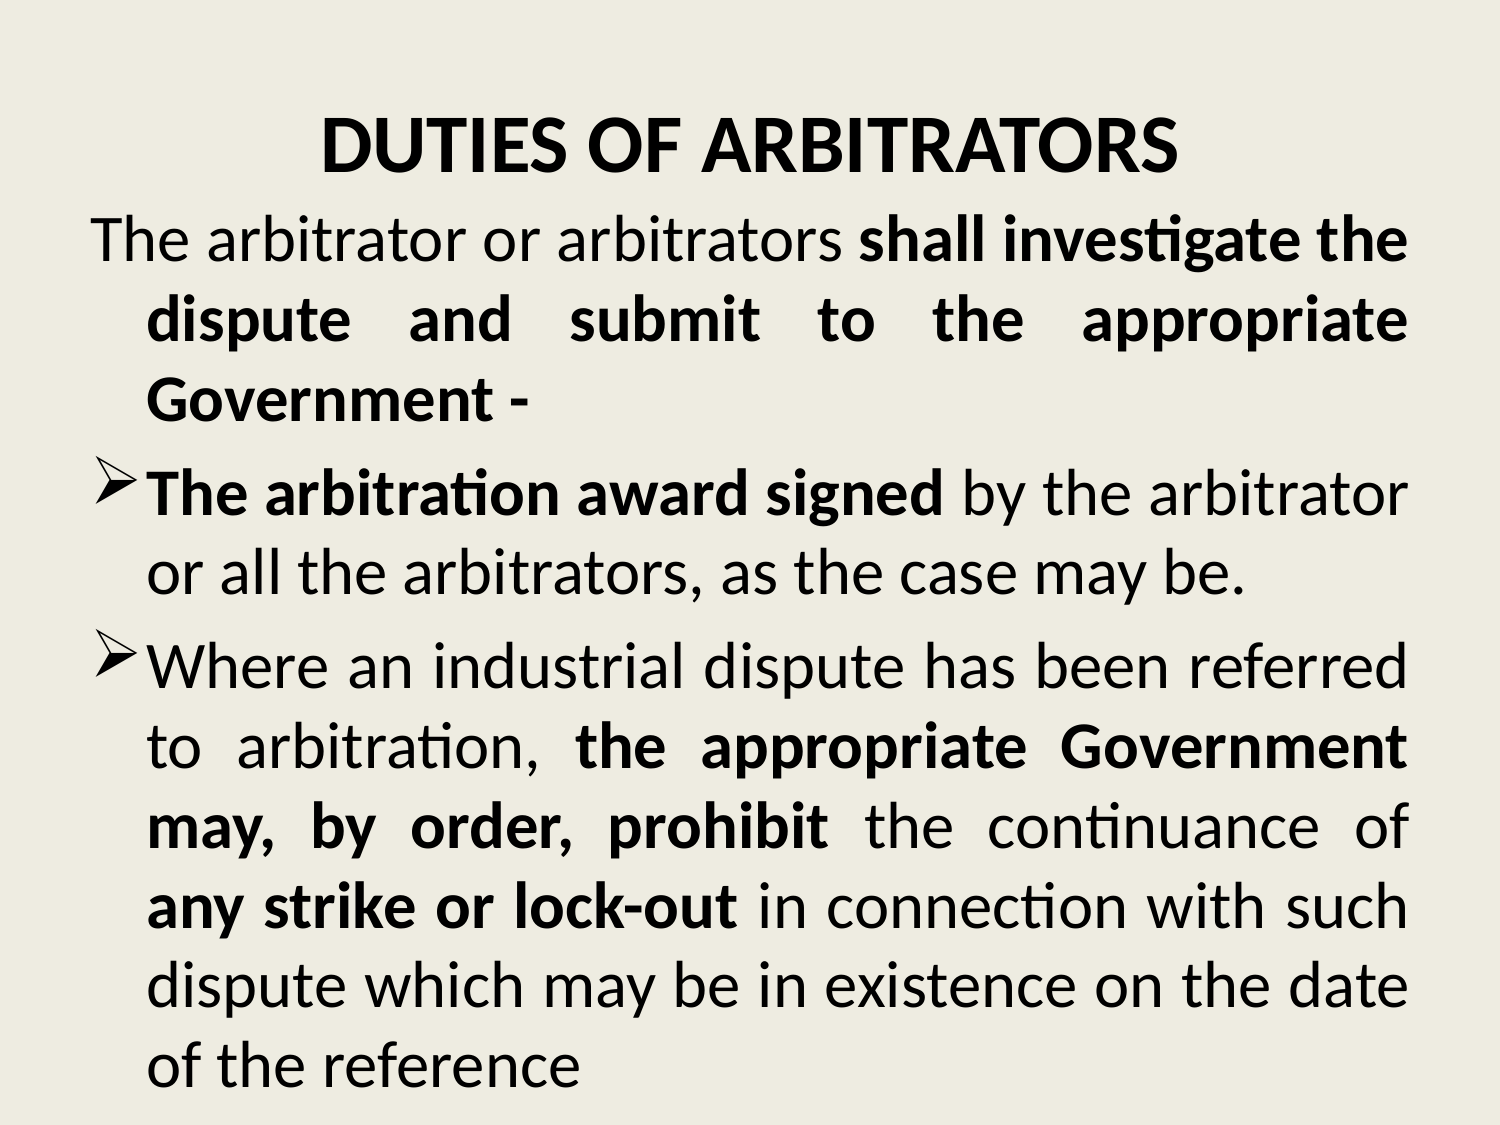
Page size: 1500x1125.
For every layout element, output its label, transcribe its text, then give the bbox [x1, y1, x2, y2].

list The arbitrator or arbitrators shall investigate the dispute and submit to the appropriate Government - The arbitration award signed by the arbitrator or all the arbitrators, as the case may be. Where an industrial dispute has been referred to arbitration, the appropriate Government may, by order, prohibit the continuance of any strike or lock-out in connection with such dispute which may be in existence on the date of the reference [75, 187, 1425, 1100]
title DUTIES OF ARBITRATORS [75, 45, 1425, 187]
